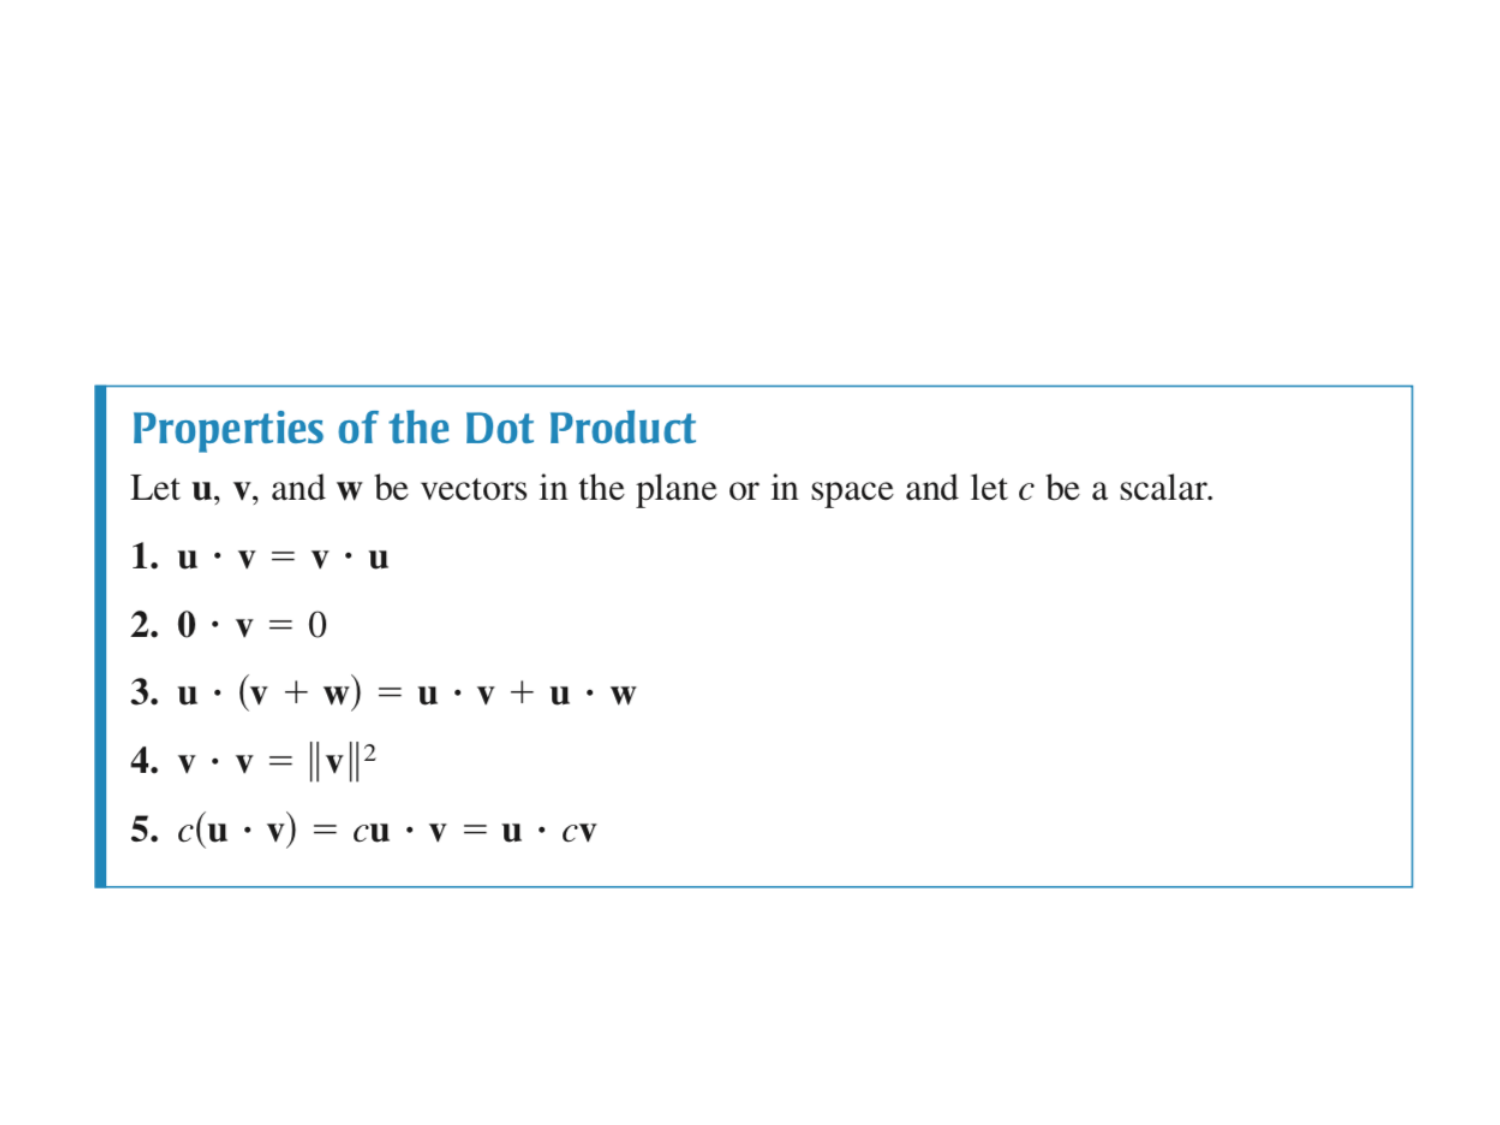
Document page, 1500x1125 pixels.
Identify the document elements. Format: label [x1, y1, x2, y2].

list [74, 262, 1426, 1006]
